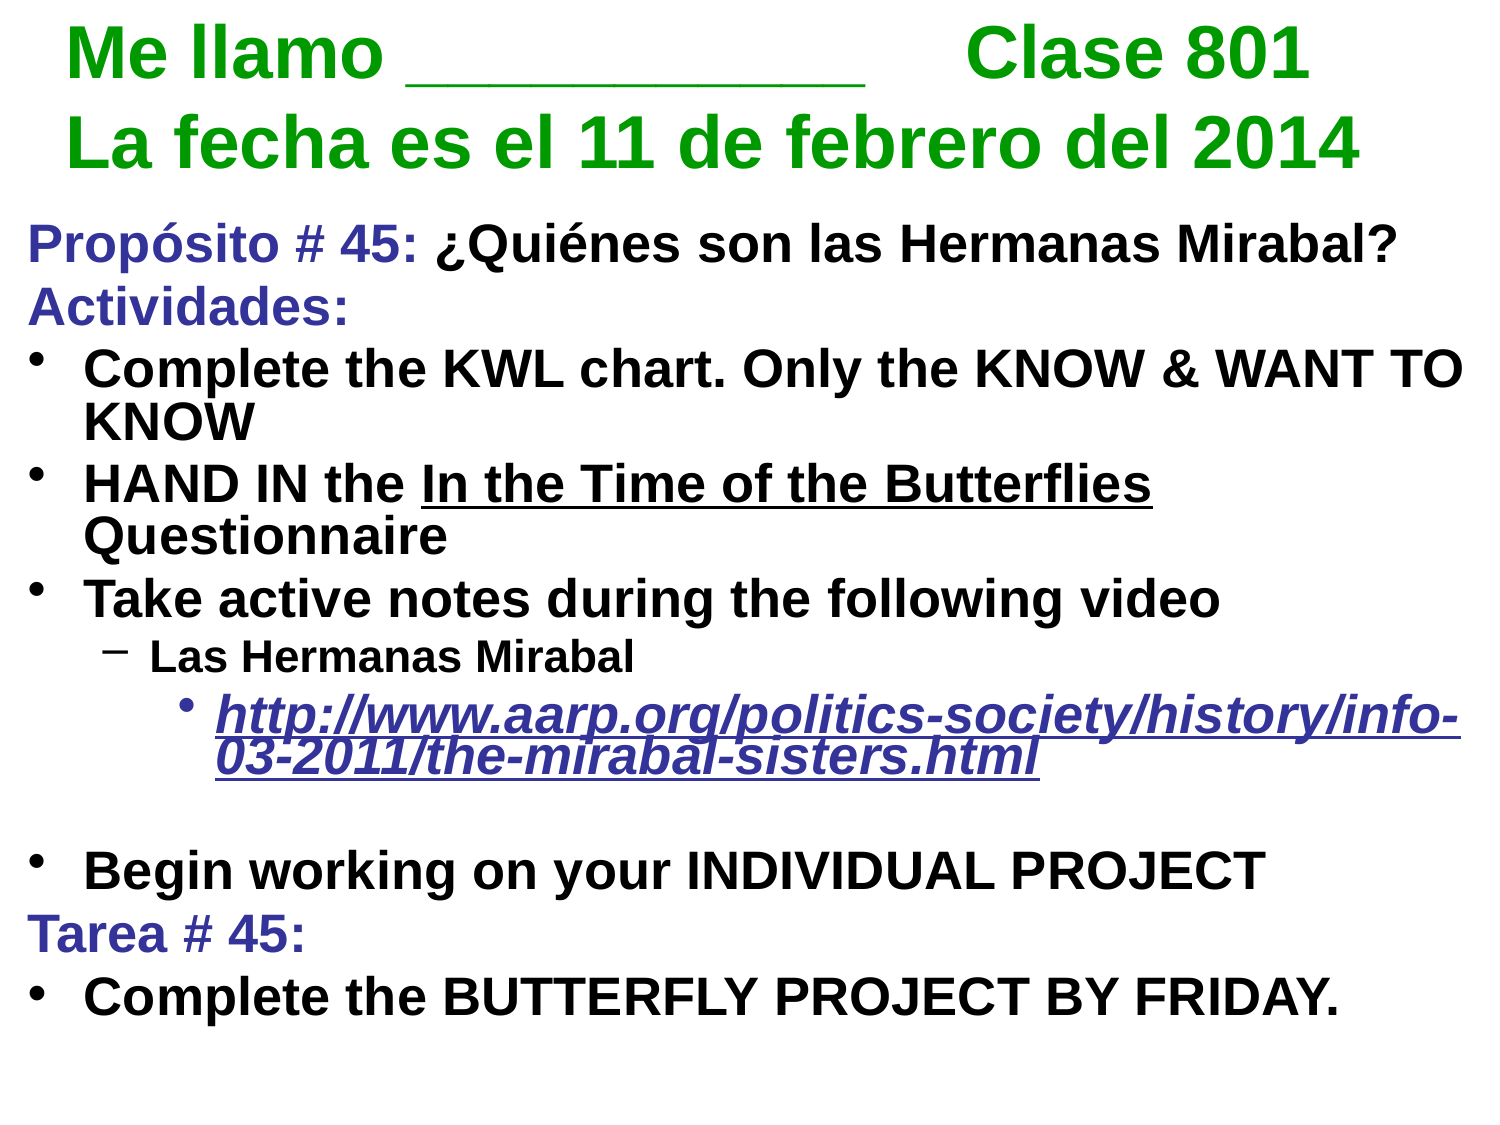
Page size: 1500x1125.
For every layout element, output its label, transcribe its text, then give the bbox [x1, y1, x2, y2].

list Propósito # 45: ¿Quiénes son las Hermanas Mirabal? Actividades: Complete the KWL chart. Only the KNOW & WANT TO KNOW HAND IN the In the Time of the Butterflies Questionnaire Take active notes during the following video Las Hermanas Mirabal http://www.aarp.org/politics-society/history/info-03-2011/the-mirabal-sisters.html Begin working on your INDIVIDUAL PROJECT Tarea # 45: Complete the BUTTERFLY PROJECT BY FRIDAY. [12, 213, 1488, 1125]
title Me llamo ___________ Clase 801 La fecha es el 11 de febrero del 2014 [50, 0, 1450, 188]
